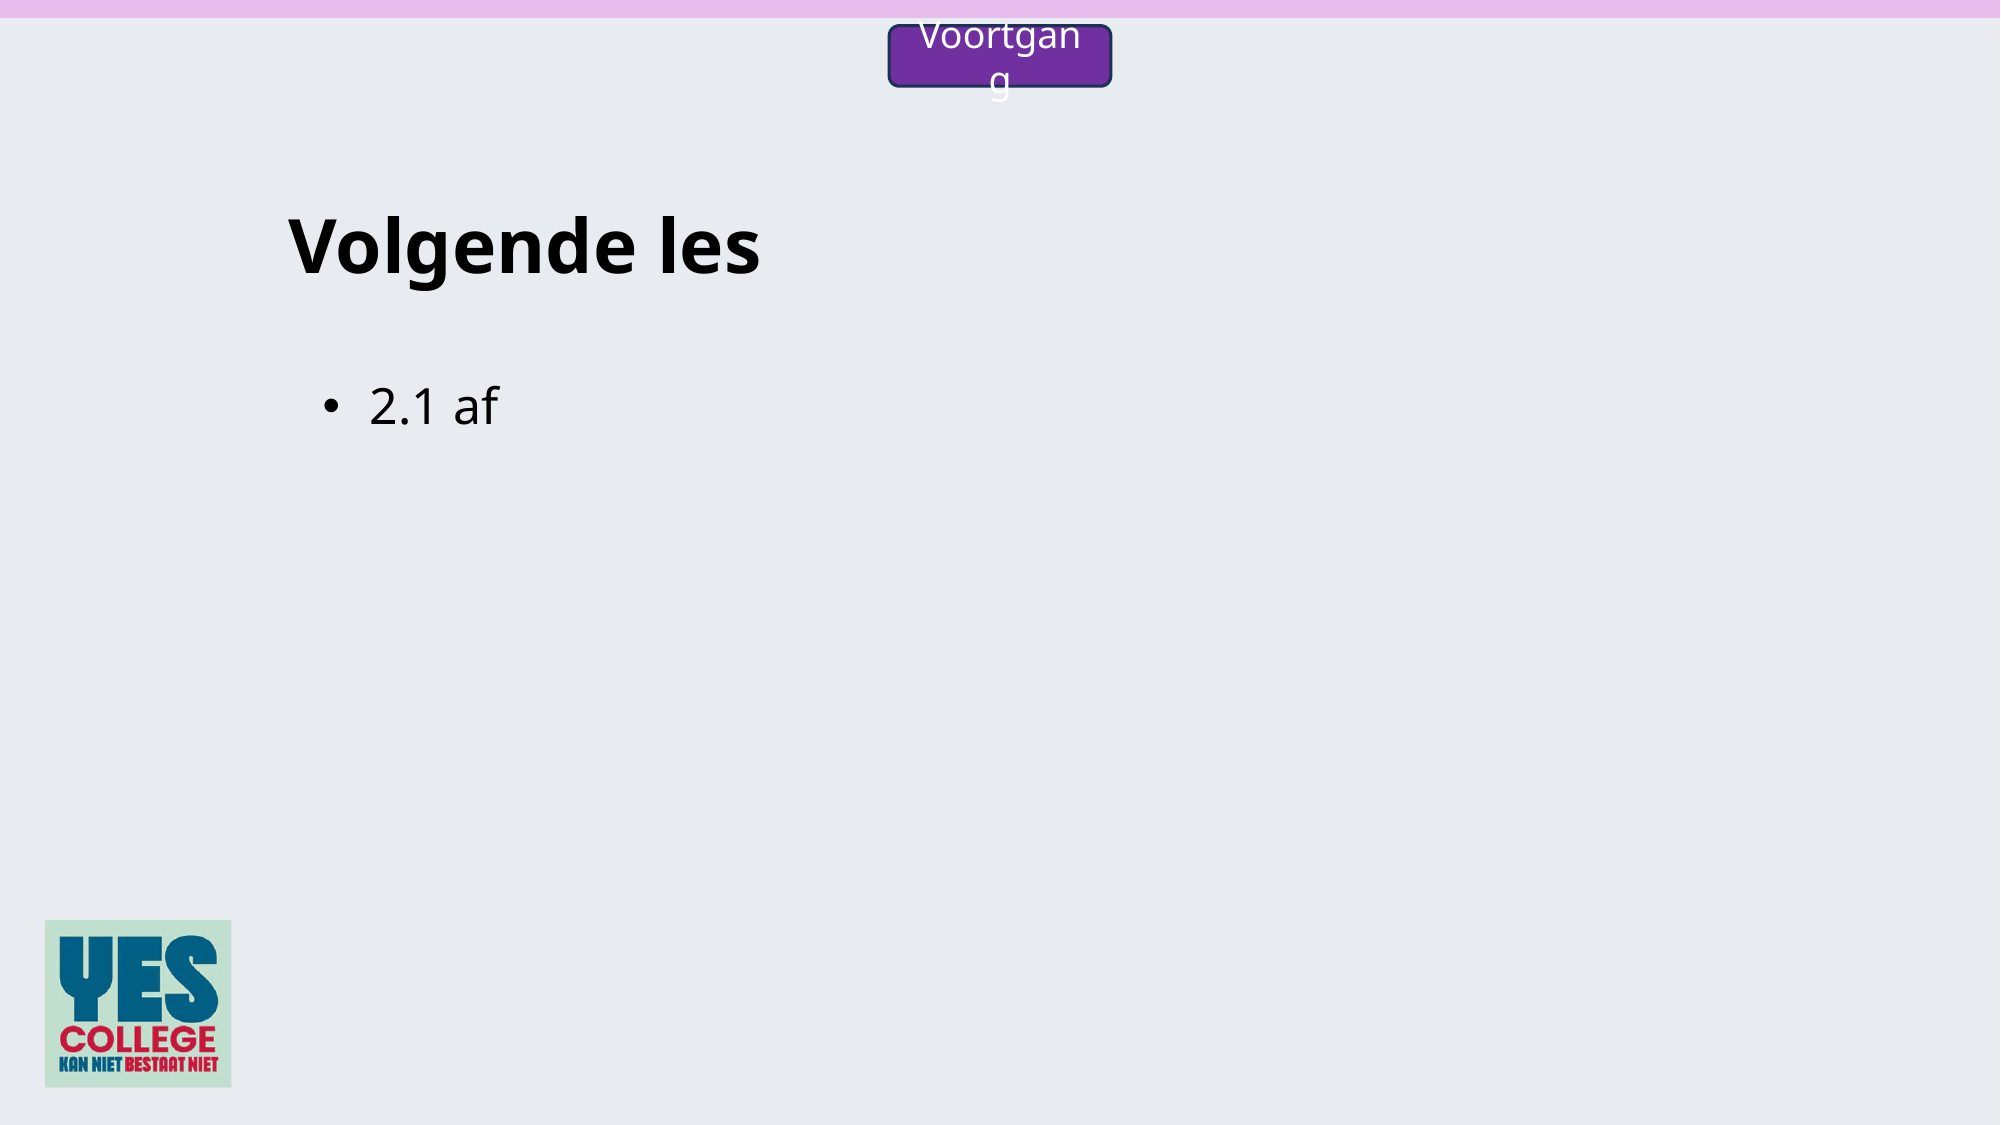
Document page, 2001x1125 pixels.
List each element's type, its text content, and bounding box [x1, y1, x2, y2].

text_box [0, 0, 2000, 18]
text_box Volgende les [273, 191, 1541, 297]
text_box 2.1 af [308, 307, 1791, 503]
text_box Voortgang [887, 24, 1113, 88]
picture [0, 913, 356, 1093]
text_box [248, 219, 1637, 326]
